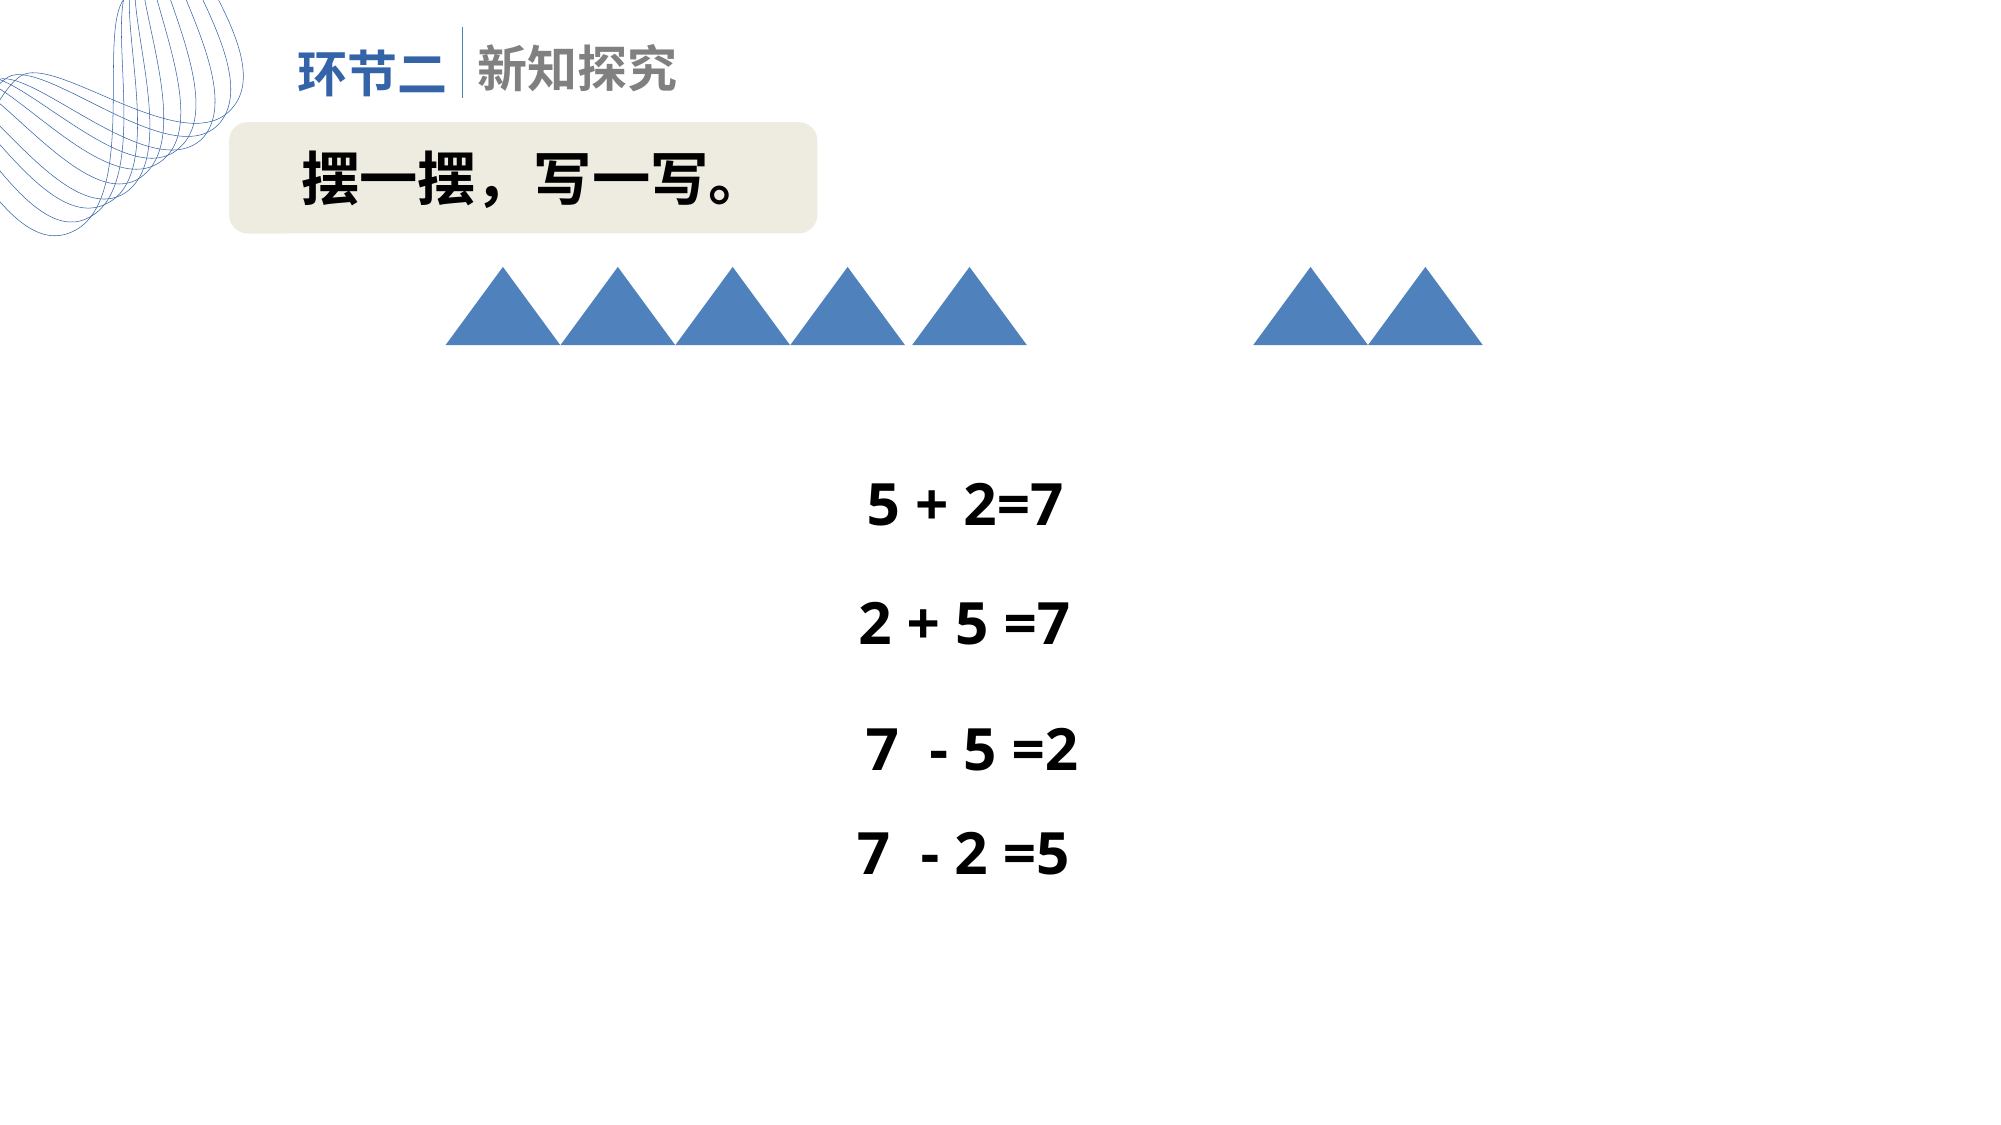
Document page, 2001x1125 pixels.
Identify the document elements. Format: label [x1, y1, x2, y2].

text_box [843, 389, 1279, 634]
text_box [841, 634, 1287, 895]
text_box [445, 266, 1483, 346]
text_box [229, 122, 849, 234]
